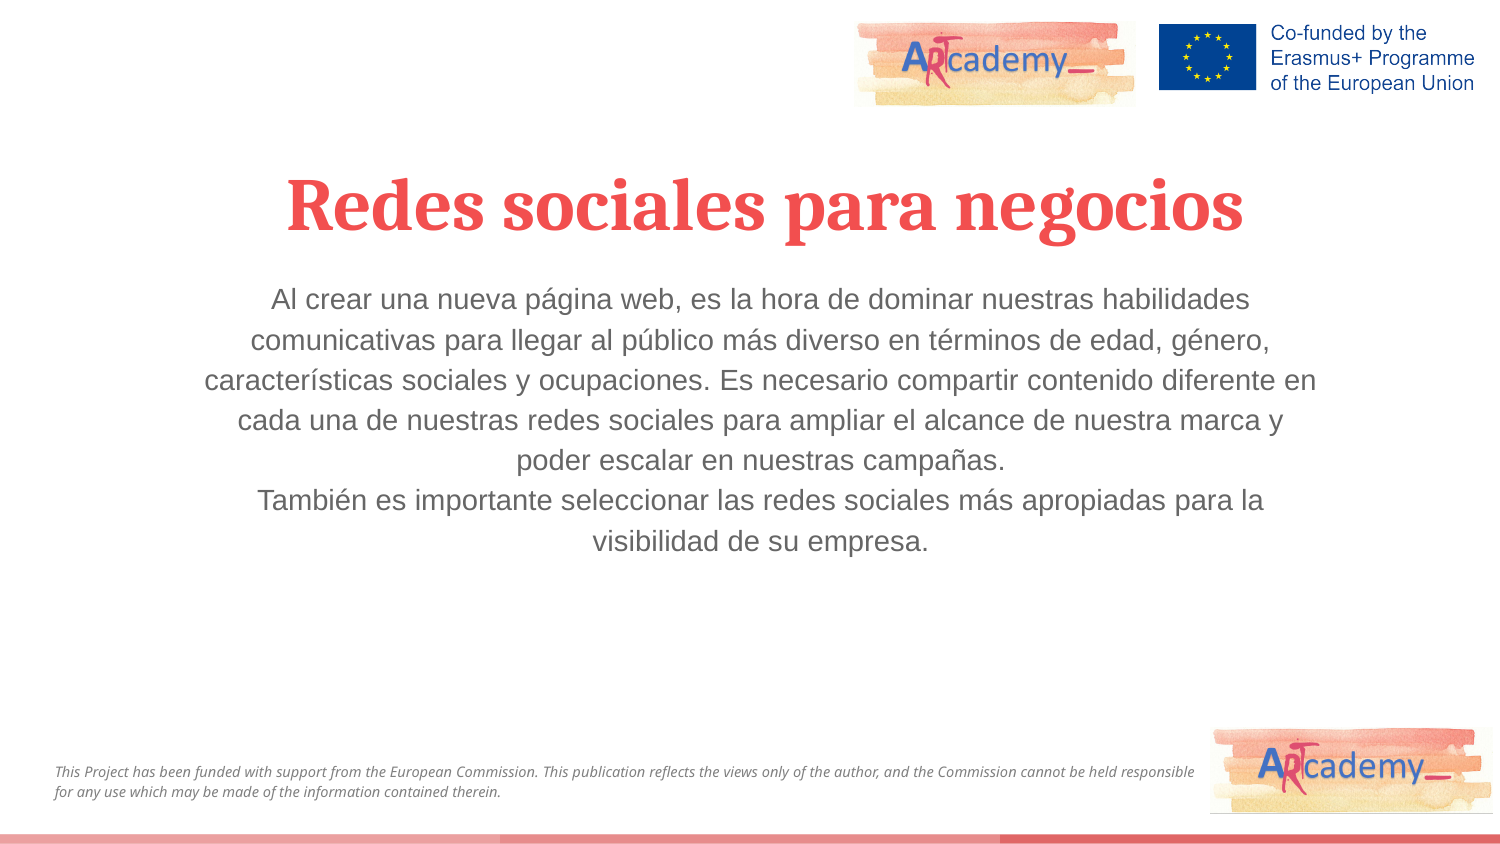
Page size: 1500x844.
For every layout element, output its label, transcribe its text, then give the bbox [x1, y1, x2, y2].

title Redes sociales para negocios [180, 53, 1352, 261]
list Al crear una nueva página web, es la hora de dominar nuestras habilidades comunicativas para llegar al público más diverso en términos de edad, género, características sociales y ocupaciones. Es necesario compartir contenido diferente en cada una de nuestras redes sociales para ampliar el alcance de nuestra marca y poder escalar en nuestras campañas. También es importante seleccionar las redes sociales más apropiadas para la visibilidad de su empresa. [164, 260, 1336, 666]
text_box This Project has been funded with support from the European Commission. This publication reflects the views only of the author, and the Commission cannot be held responsible for any use which may be made of the information contained therein. [39, 754, 1205, 799]
picture [1210, 709, 1493, 844]
picture [1158, 24, 1474, 94]
picture [854, 2, 1137, 138]
